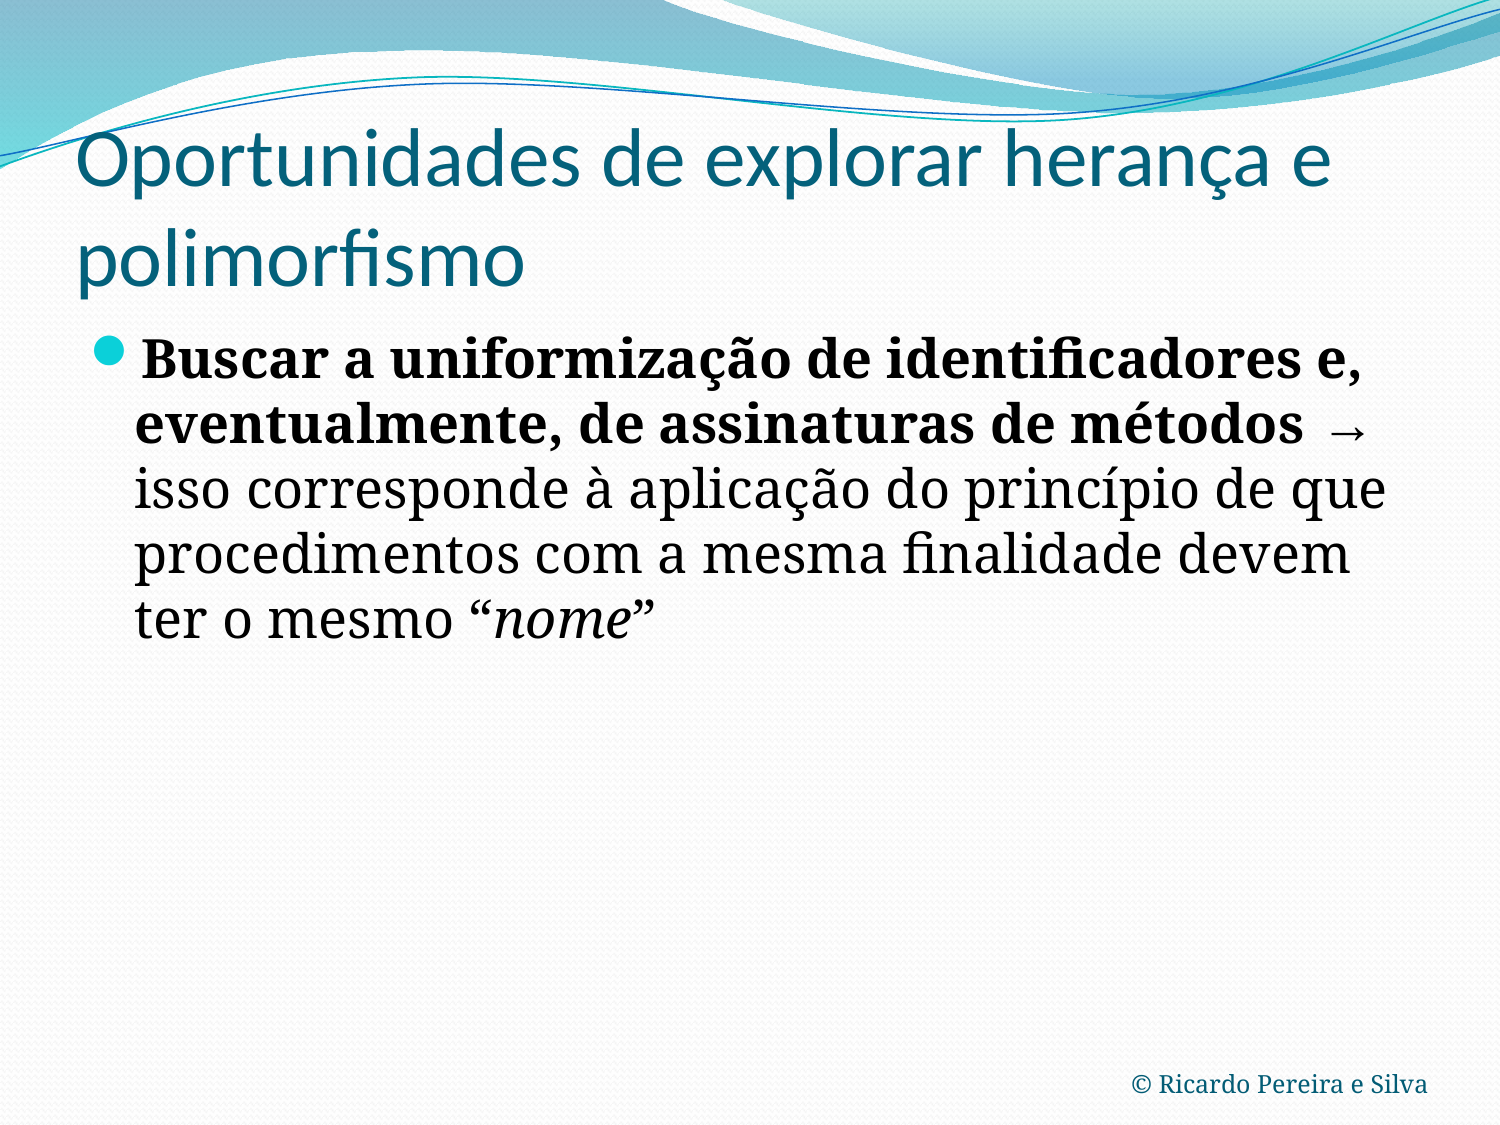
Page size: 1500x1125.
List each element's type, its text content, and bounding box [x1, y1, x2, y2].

title Oportunidades de explorar herança e polimorfismo [75, 115, 1425, 303]
list Buscar a uniformização de identificadores e, eventualmente, de assinaturas de métodos → isso corresponde à aplicação do princípio de que procedimentos com a mesma finalidade devem ter o mesmo “nome” [75, 317, 1425, 1038]
footer © Ricardo Pereira e Silva [1101, 1042, 1429, 1103]
